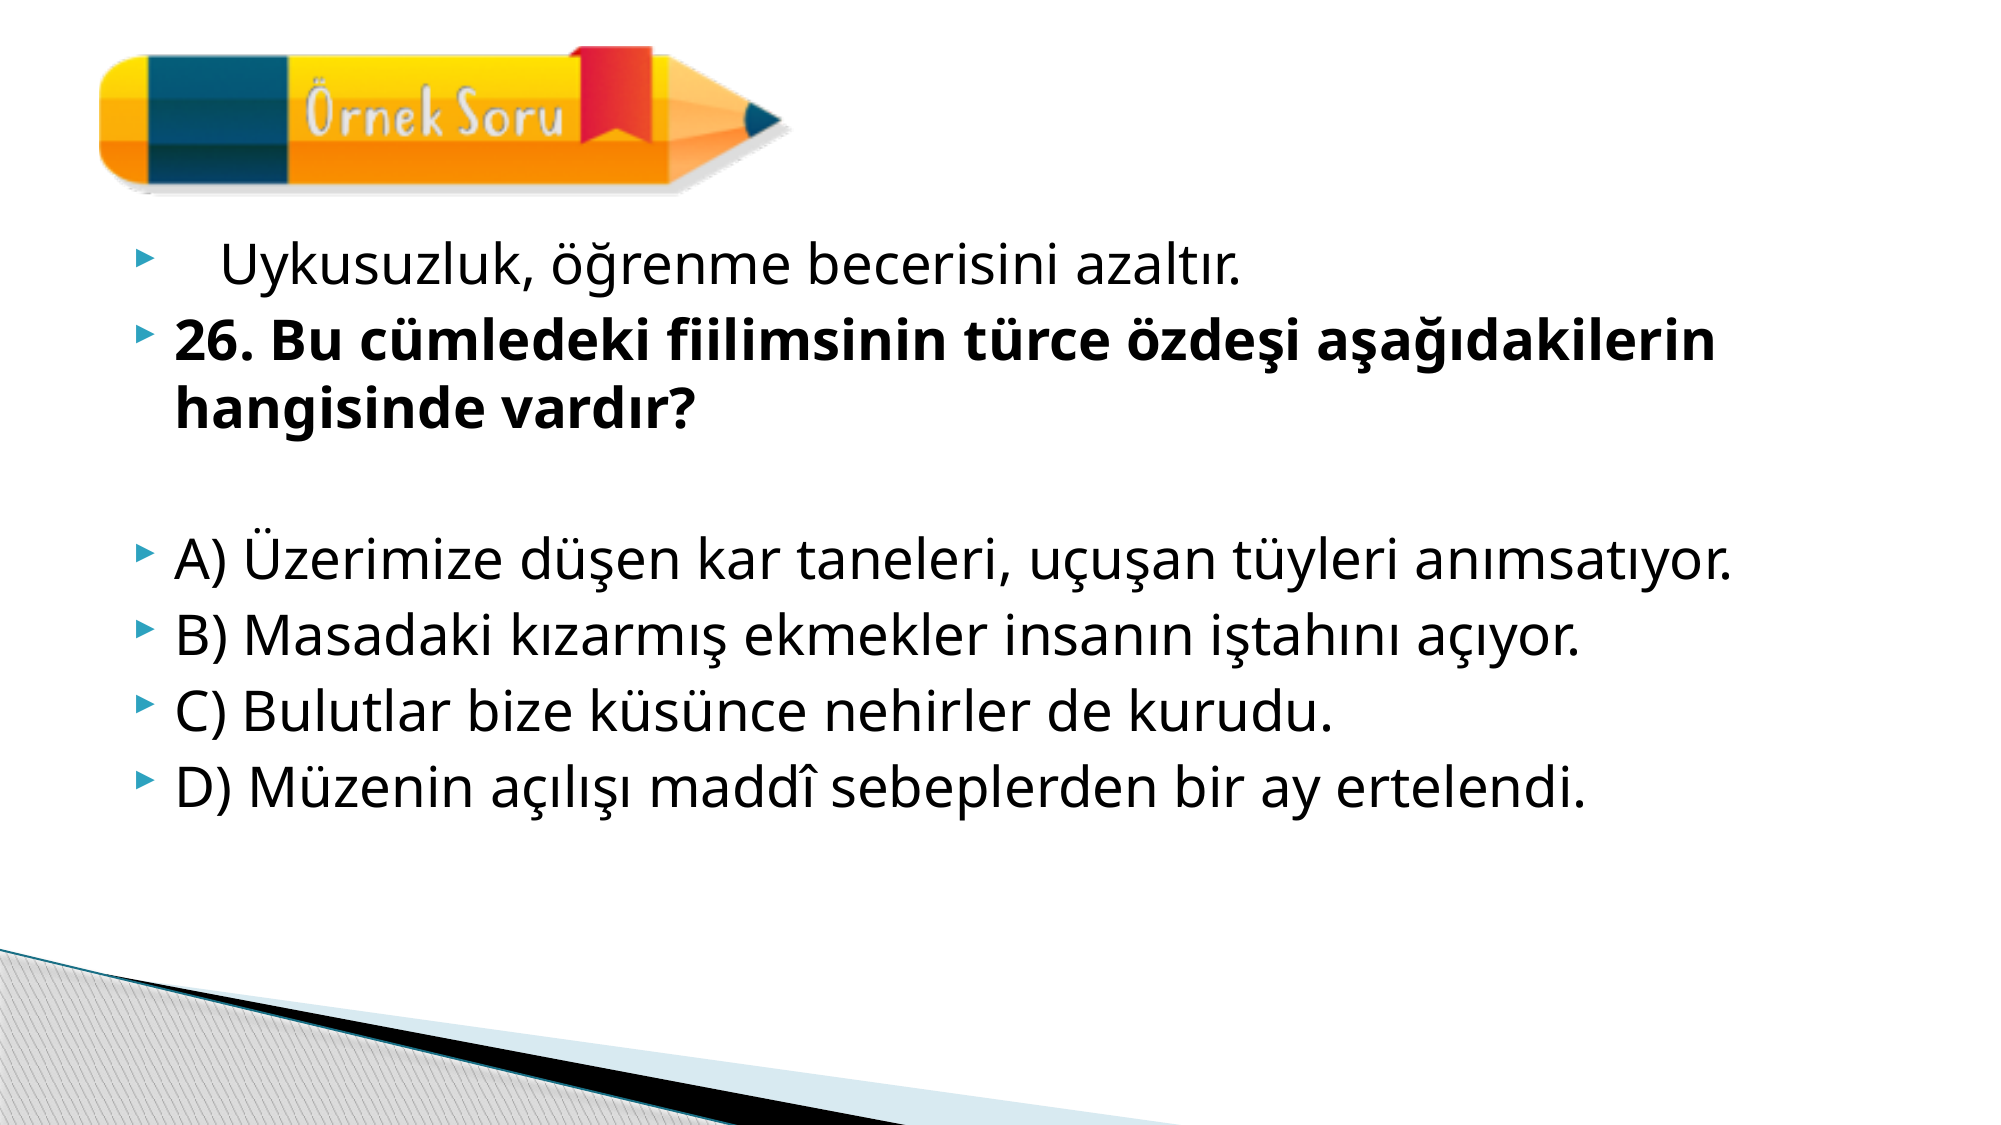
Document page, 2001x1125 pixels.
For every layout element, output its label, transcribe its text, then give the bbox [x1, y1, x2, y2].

list Uykusuzluk, öğrenme becerisini azaltır. 26. Bu cümledeki fiilimsinin türce özdeşi aşağıdakilerin hangisinde vardır? A) Üzerimize düşen kar taneleri, uçuşan tüyleri anımsatıyor. B) Masadaki kızarmış ekmekler insanın iştahını açıyor. C) Bulutlar bize küsünce nehirler de kurudu. D) Müzenin açılışı maddî sebeplerden bir ay ertelendi. [99, 221, 1900, 986]
picture [99, 46, 794, 199]
